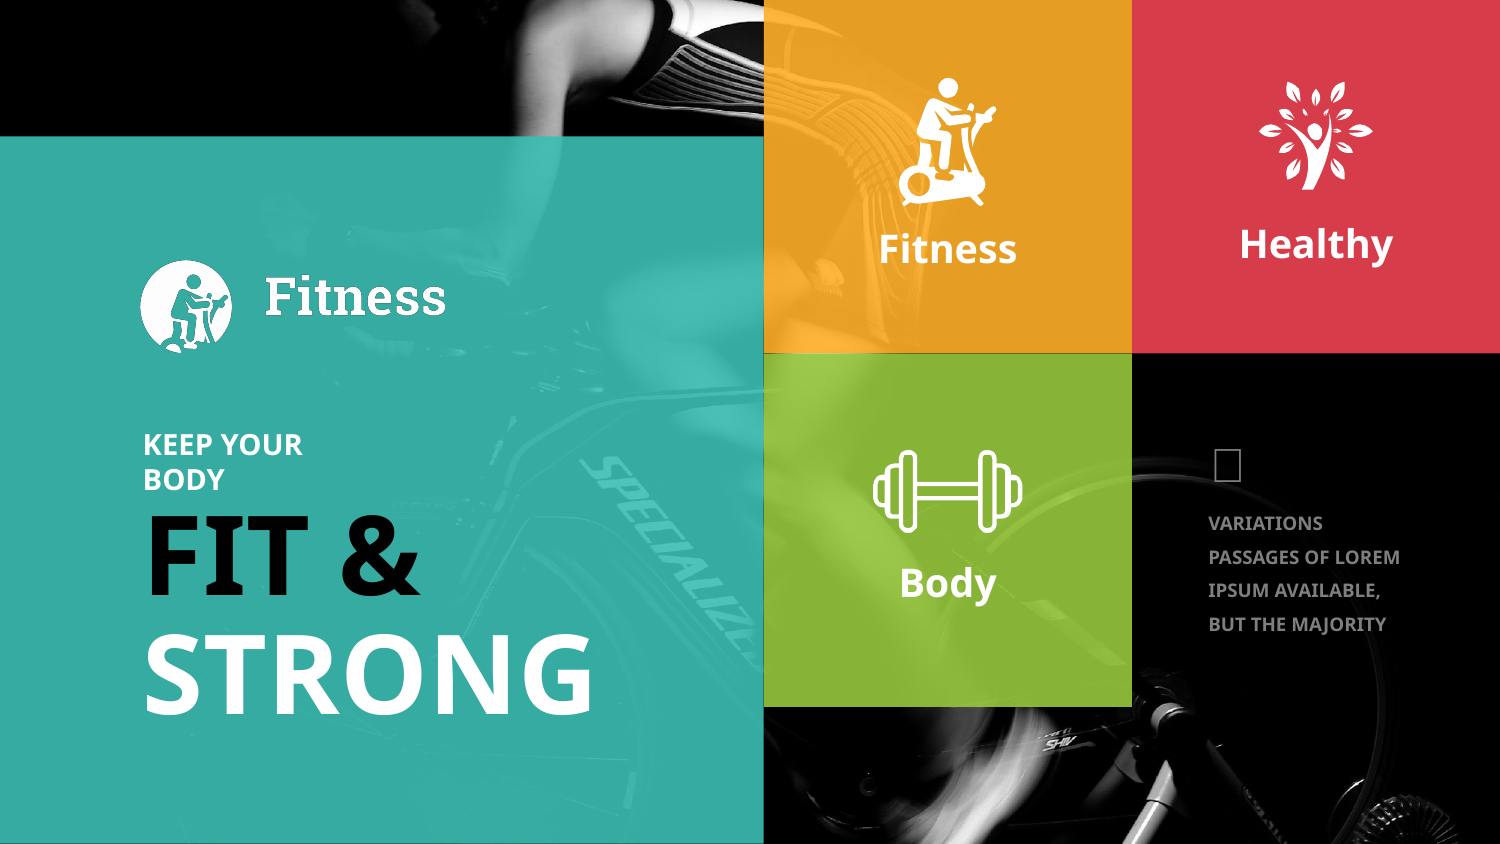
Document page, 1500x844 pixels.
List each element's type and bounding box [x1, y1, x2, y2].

text_box [130, 260, 664, 708]
picture [0, 0, 1500, 844]
text_box [861, 448, 1034, 612]
text_box [861, 75, 1034, 278]
